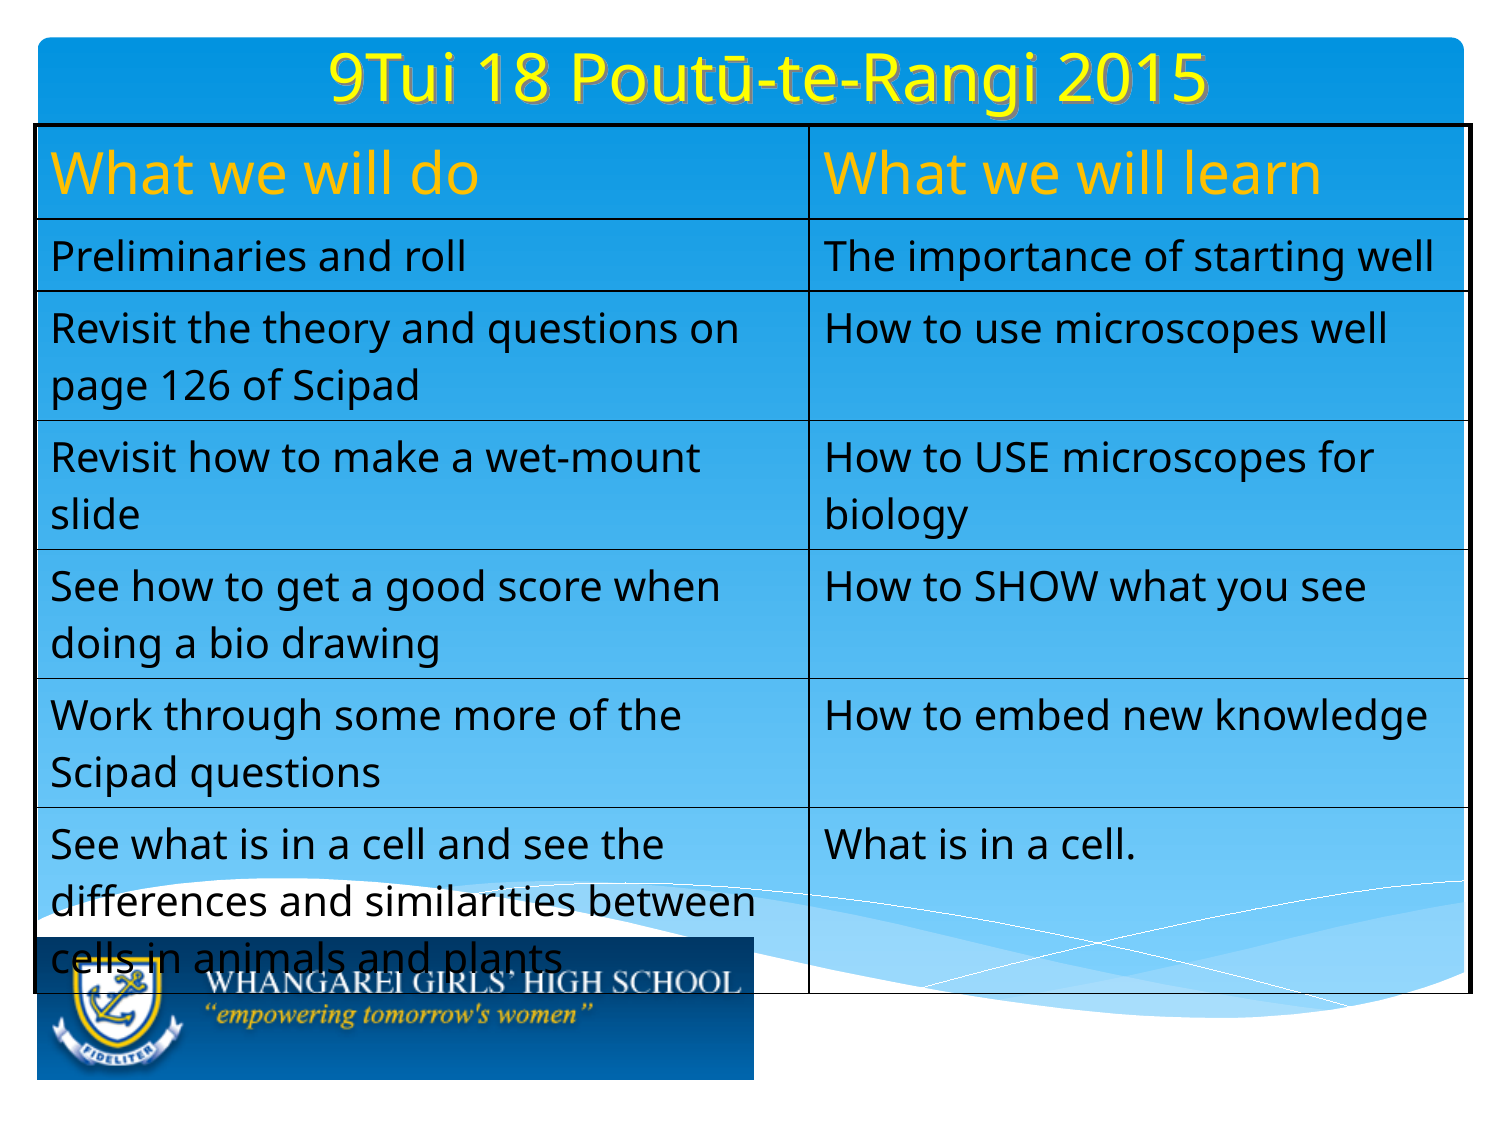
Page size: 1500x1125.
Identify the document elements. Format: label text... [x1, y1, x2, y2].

picture [37, 937, 754, 1080]
table_cell How to USE microscopes for biology [810, 421, 1468, 549]
table_cell Revisit the theory and questions on page 126 of Scipad [37, 292, 808, 420]
table_cell How to SHOW what you see [810, 550, 1468, 678]
table_cell See how to get a good score when doing a bio drawing [37, 550, 808, 678]
table_cell See what is in a cell and see the differences and similarities between cells in animals and plants [37, 808, 808, 993]
table_cell What is in a cell. [810, 808, 1468, 993]
text_box 9Tui 18 Poutū-te-Rangi 2015 [162, 24, 1375, 123]
table_cell How to embed new knowledge [810, 679, 1468, 807]
table_cell Preliminaries and roll [37, 220, 808, 290]
table_cell Revisit how to make a wet-mount slide [37, 421, 808, 549]
table_cell Work through some more of the Scipad questions [37, 679, 808, 807]
table_header What we will learn [810, 127, 1468, 218]
table_cell The importance of starting well [810, 220, 1468, 290]
table_header What we will do [37, 127, 808, 218]
table_cell How to use microscopes well [810, 292, 1468, 420]
